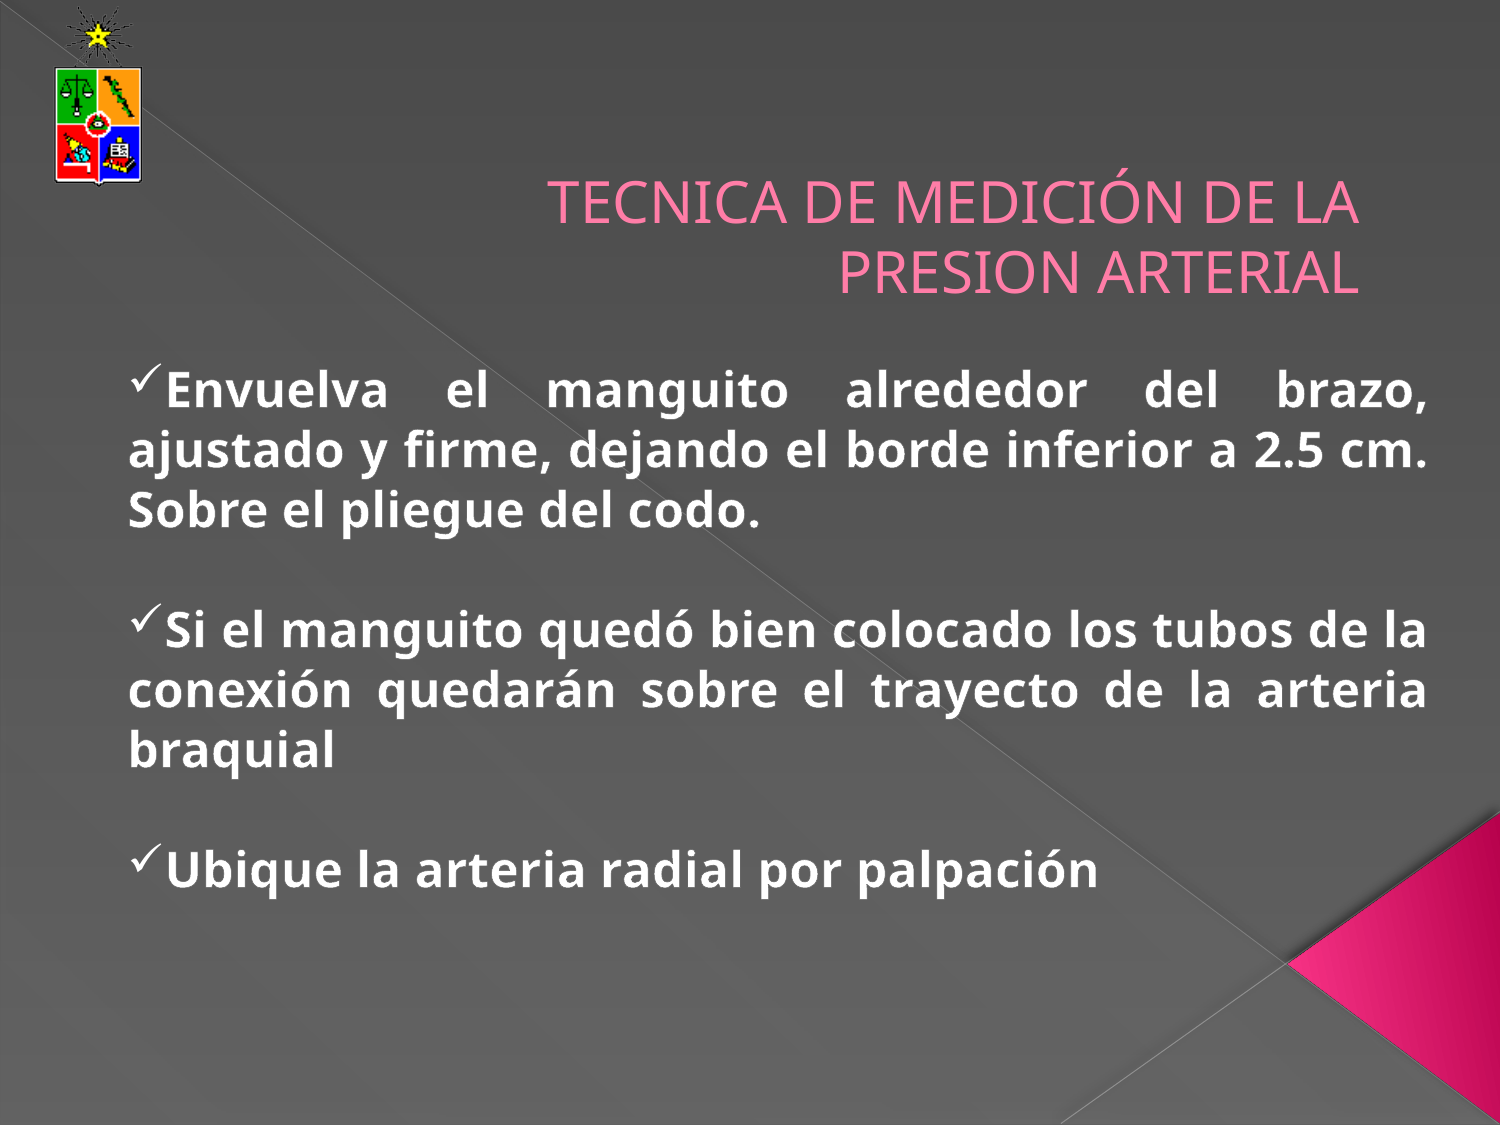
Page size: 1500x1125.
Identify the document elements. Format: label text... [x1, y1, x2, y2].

title TECNICA DE MEDICIÓN DE LA PRESION ARTERIAL [212, 125, 1375, 313]
picture [37, 0, 160, 193]
subtitle Envuelva el manguito alrededor del brazo, ajustado y firme, dejando el borde inferior a 2.5 cm. Sobre el pliegue del codo. Si el manguito quedó bien colocado los tubos de la conexión quedarán sobre el trayecto de la arteria braquial Ubique la arteria radial por palpación [112, 350, 1450, 1025]
